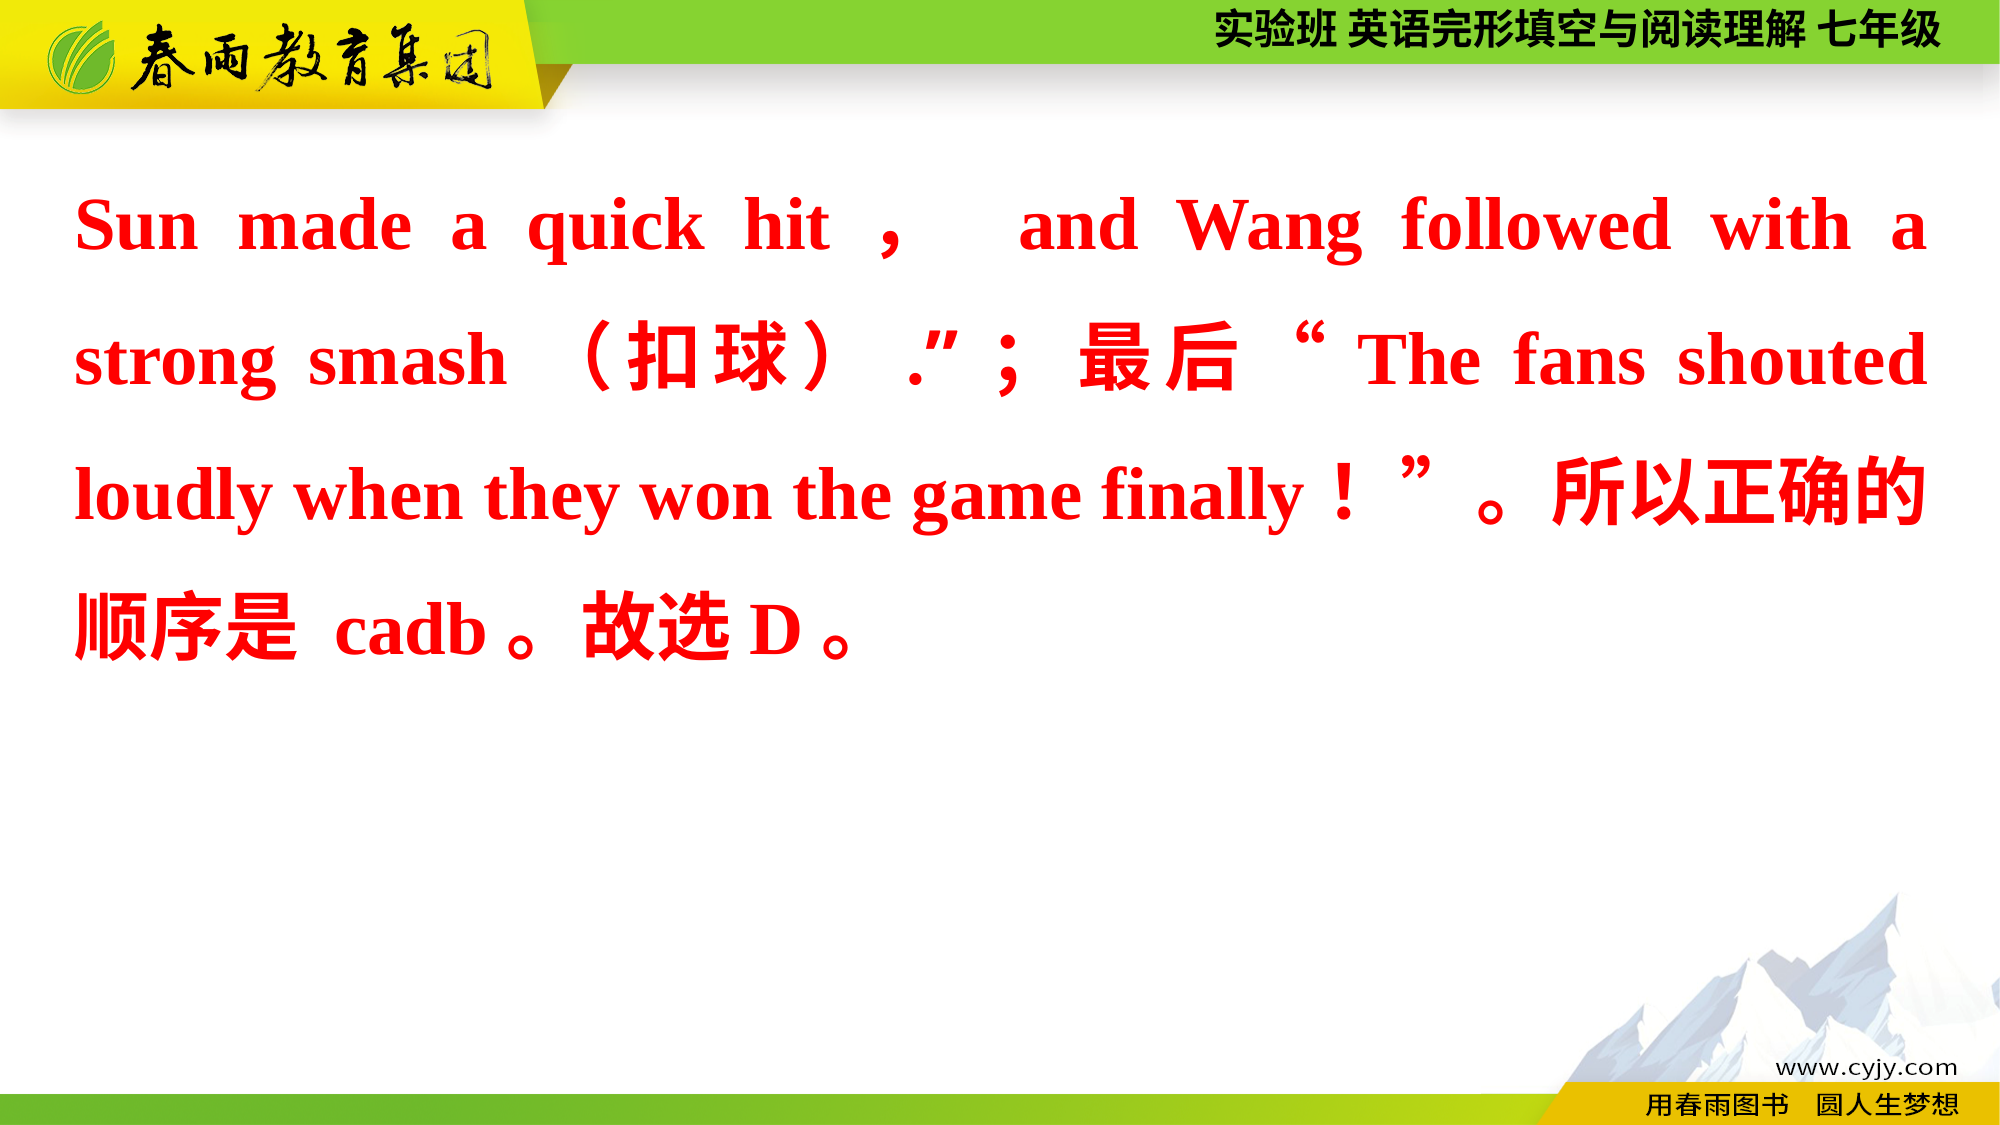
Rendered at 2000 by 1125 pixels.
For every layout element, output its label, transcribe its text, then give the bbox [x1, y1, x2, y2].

picture [0, 0, 2000, 1125]
list Sun made a quick hit， and Wang followed with a strong smash（扣球）.”；最后“The fans shouted loudly when they won the game finally！”。所以正确的顺序是 cadb。故选D。 [59, 122, 1944, 666]
